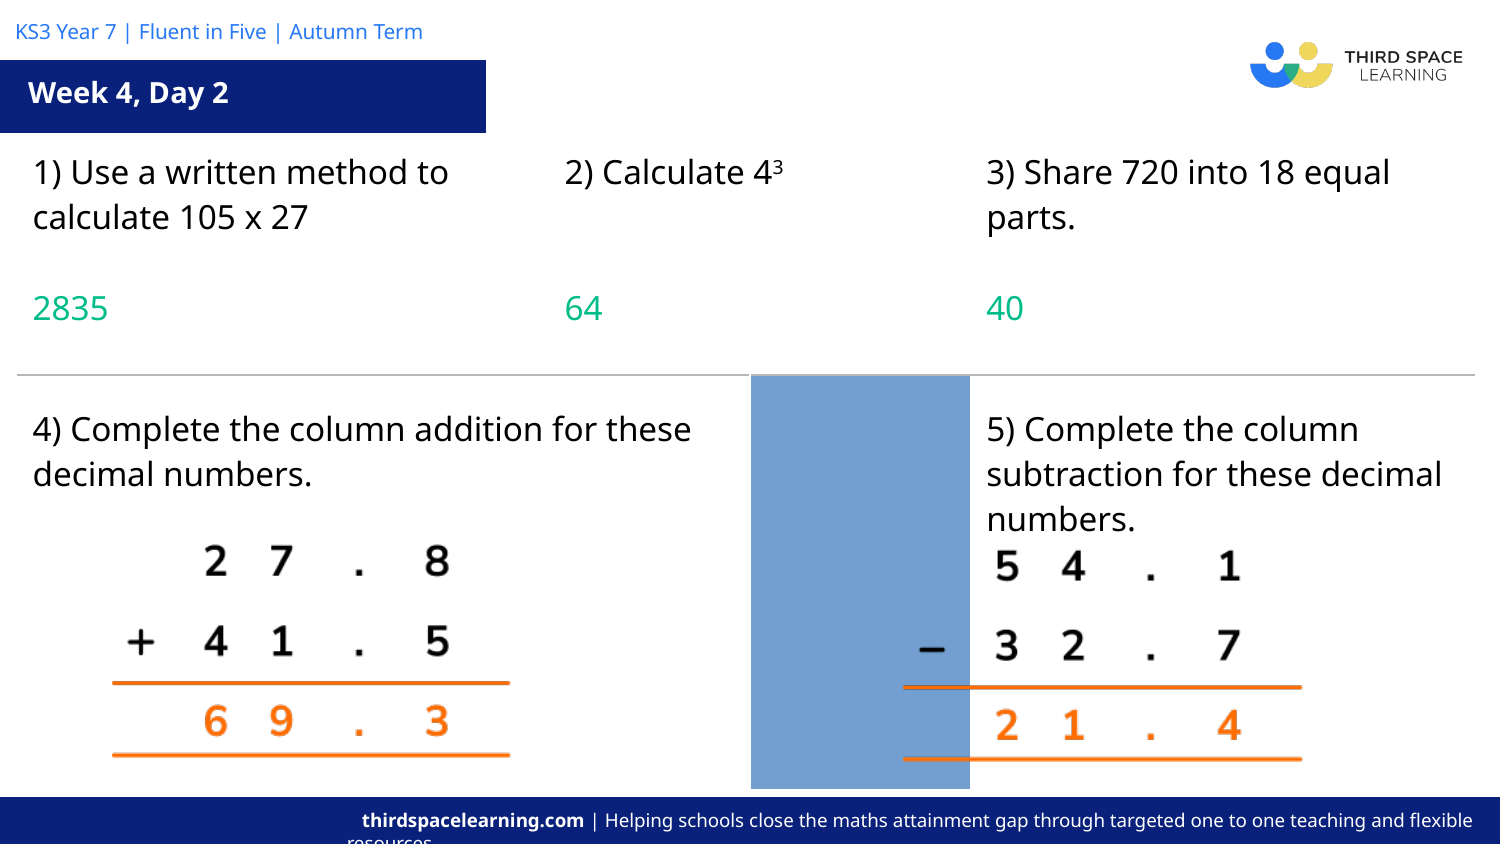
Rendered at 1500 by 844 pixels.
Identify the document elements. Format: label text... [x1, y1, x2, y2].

table_header 2) Calculate 43 64 [550, 142, 970, 374]
table_header 1) Use a written method to calculate 105 x 27 2835 [19, 142, 549, 374]
picture [1250, 33, 1465, 99]
table_cell 4) Complete the column addition for these decimal numbers. [19, 376, 749, 788]
text_box Week 4, Day 2 [13, 59, 383, 125]
table_header 3) Share 720 into 18 equal parts. 40 [972, 142, 1474, 374]
picture [112, 533, 511, 758]
picture [903, 537, 1303, 763]
table_cell 5) Complete the column subtraction for these decimal numbers. [972, 376, 1474, 788]
